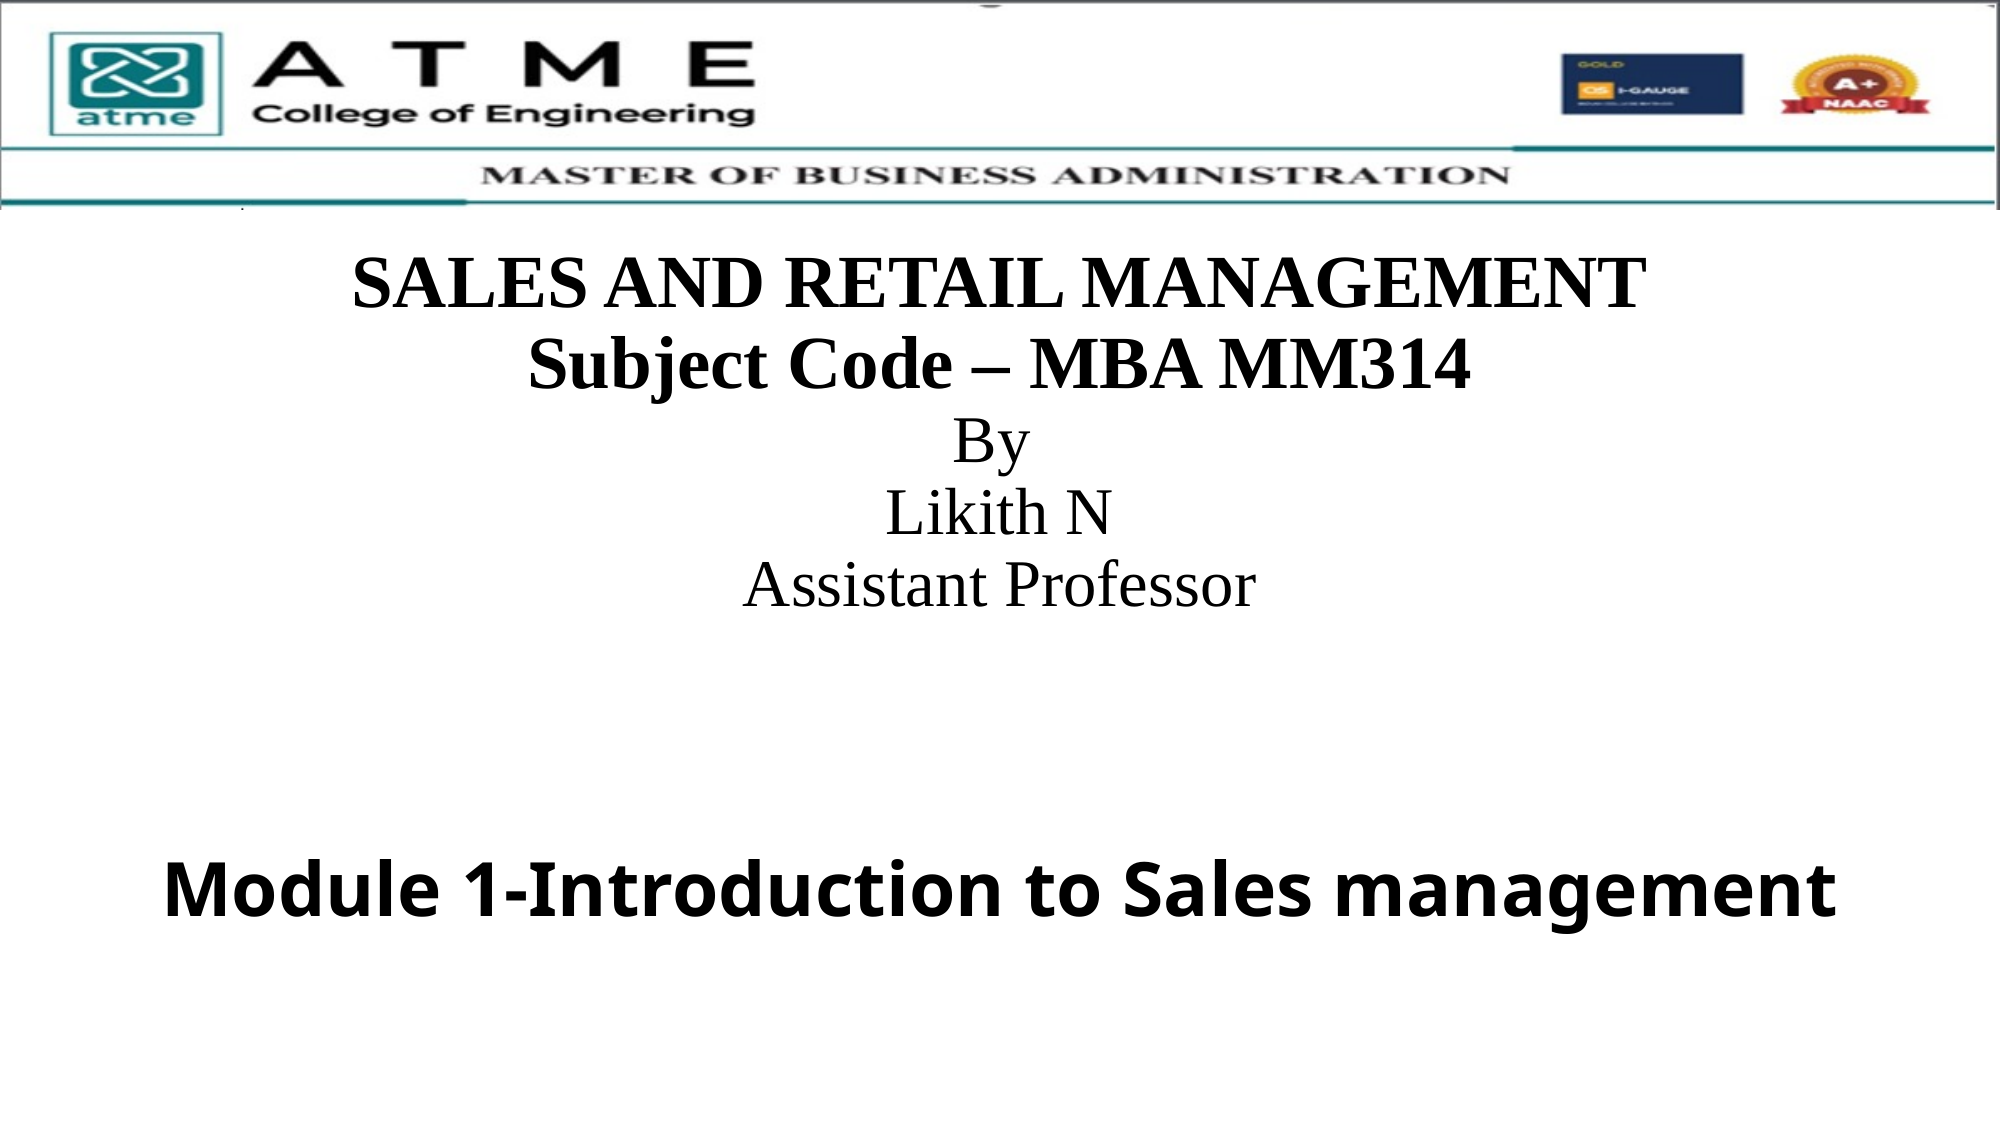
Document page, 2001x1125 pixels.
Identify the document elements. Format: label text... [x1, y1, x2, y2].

subtitle Module 1-Introduction to Sales management [0, 660, 2000, 1125]
picture [0, 0, 2000, 200]
title SALES AND RETAIL MANAGEMENT Subject Code – MBA MM314 By Likith N Assistant Professor [0, 200, 2000, 660]
